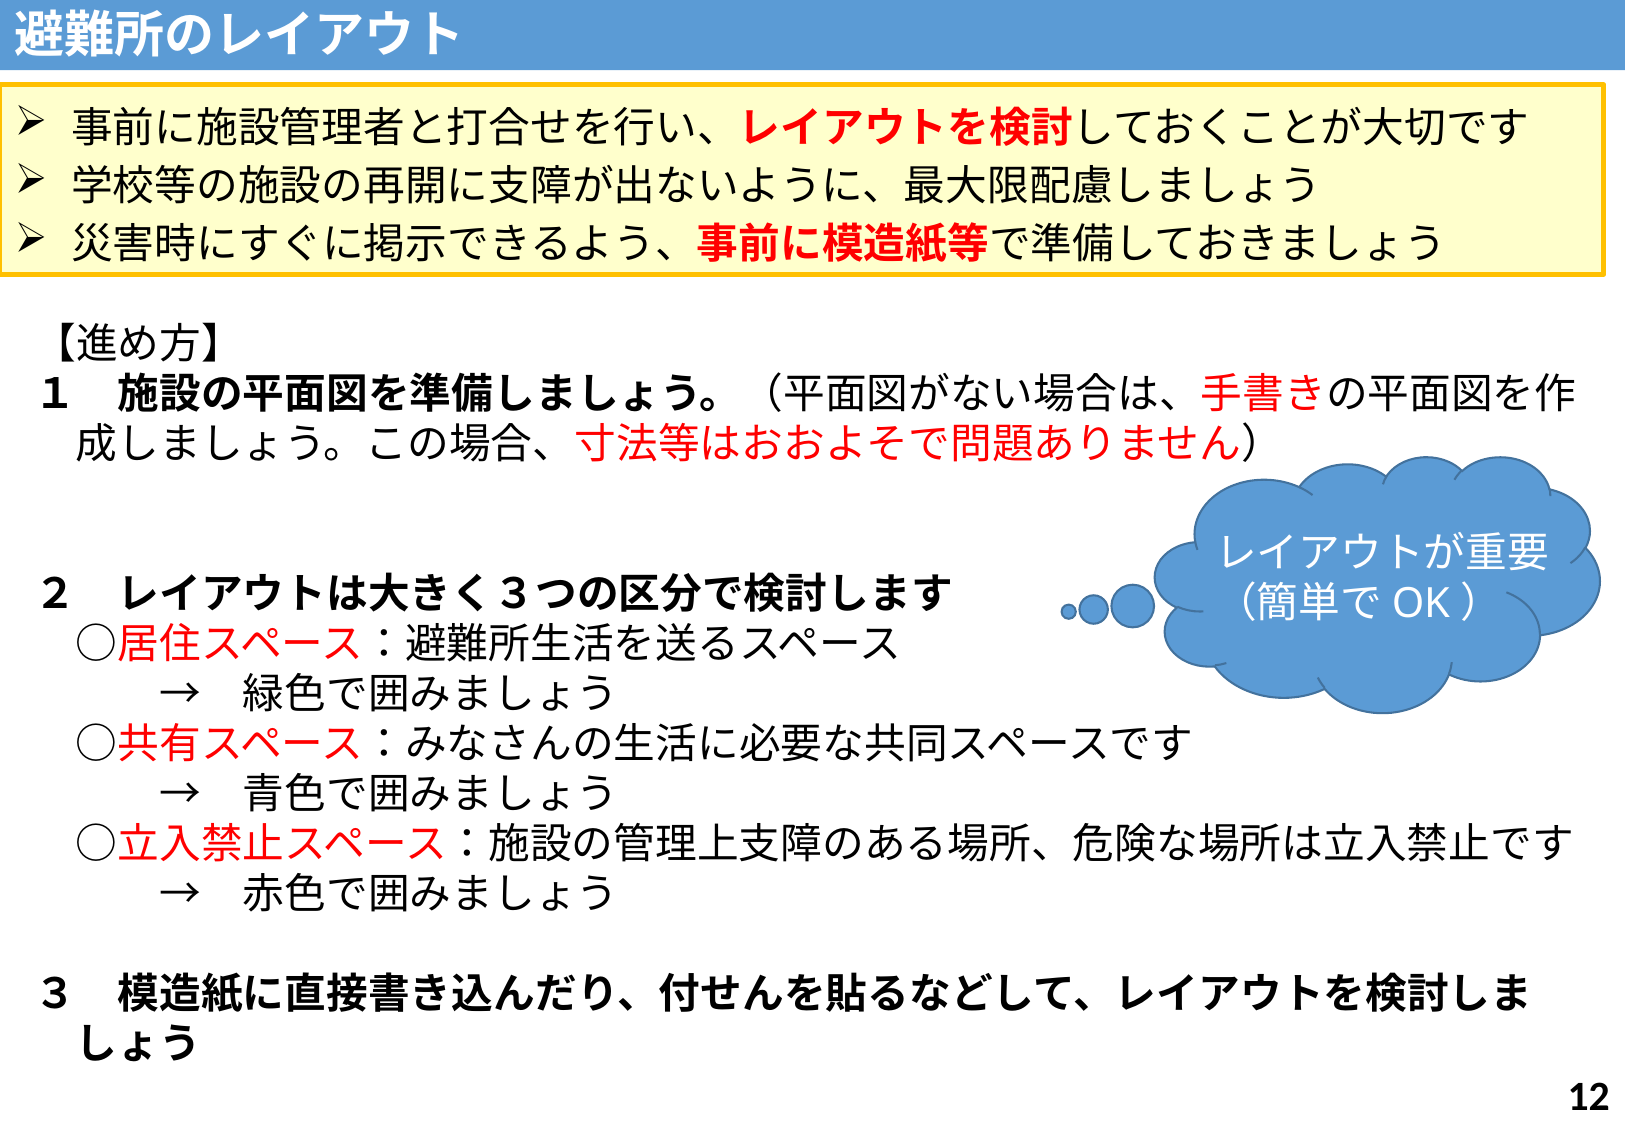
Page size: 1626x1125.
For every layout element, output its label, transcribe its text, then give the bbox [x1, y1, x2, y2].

text_box 事前に施設管理者と打合せを行い、レイアウトを検討しておくことが大切です 学校等の施設の再開に支障が出ないように、最大限配慮しましょう 災害時にすぐに掲示できるよう、事前に模造紙等で準備しておきましょう [0, 150, 1604, 275]
slide_number 11 [1259, 1064, 1625, 1125]
text_box [0, 74, 1625, 150]
text_box [0, 0, 1625, 74]
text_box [1155, 456, 1600, 713]
text_box 【進め方】 １ 施設の平面図を準備しましょう。（平面図がない場合は、手書きの平面図を作 成しましょう。この場合、寸法等はおおよそで問題ありません） ２ レイアウトは大きく３つの区分で検討します ○居住スペース：避難所生活を送るスペース → 緑色で囲みましょう ○共有スペース：みなさんの生活に必要な共同スペースです → 青色で囲みましょう ○立入禁止スペース：施設の管理上支障のある場所、危険な場所は立入禁止です → 赤色で囲みましょう ３ 模造紙に直接書き込んだり、付せんを貼るなどして、レイアウトを検討しま しょう [19, 309, 1600, 1075]
